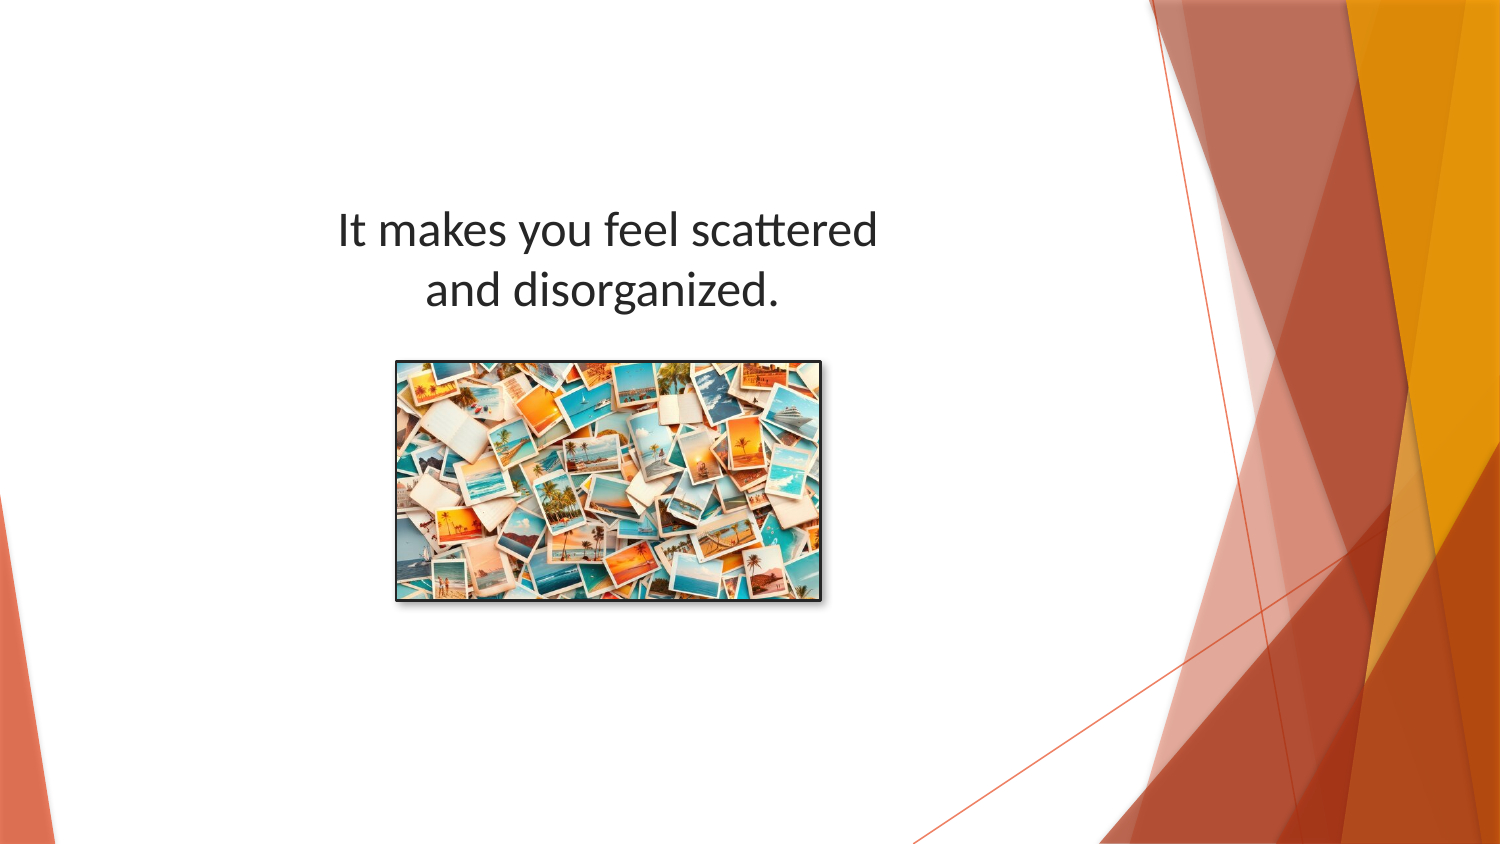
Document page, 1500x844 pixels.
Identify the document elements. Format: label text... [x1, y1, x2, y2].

picture [396, 362, 820, 600]
list It makes you feel scattered and disorganized. [301, 150, 916, 363]
